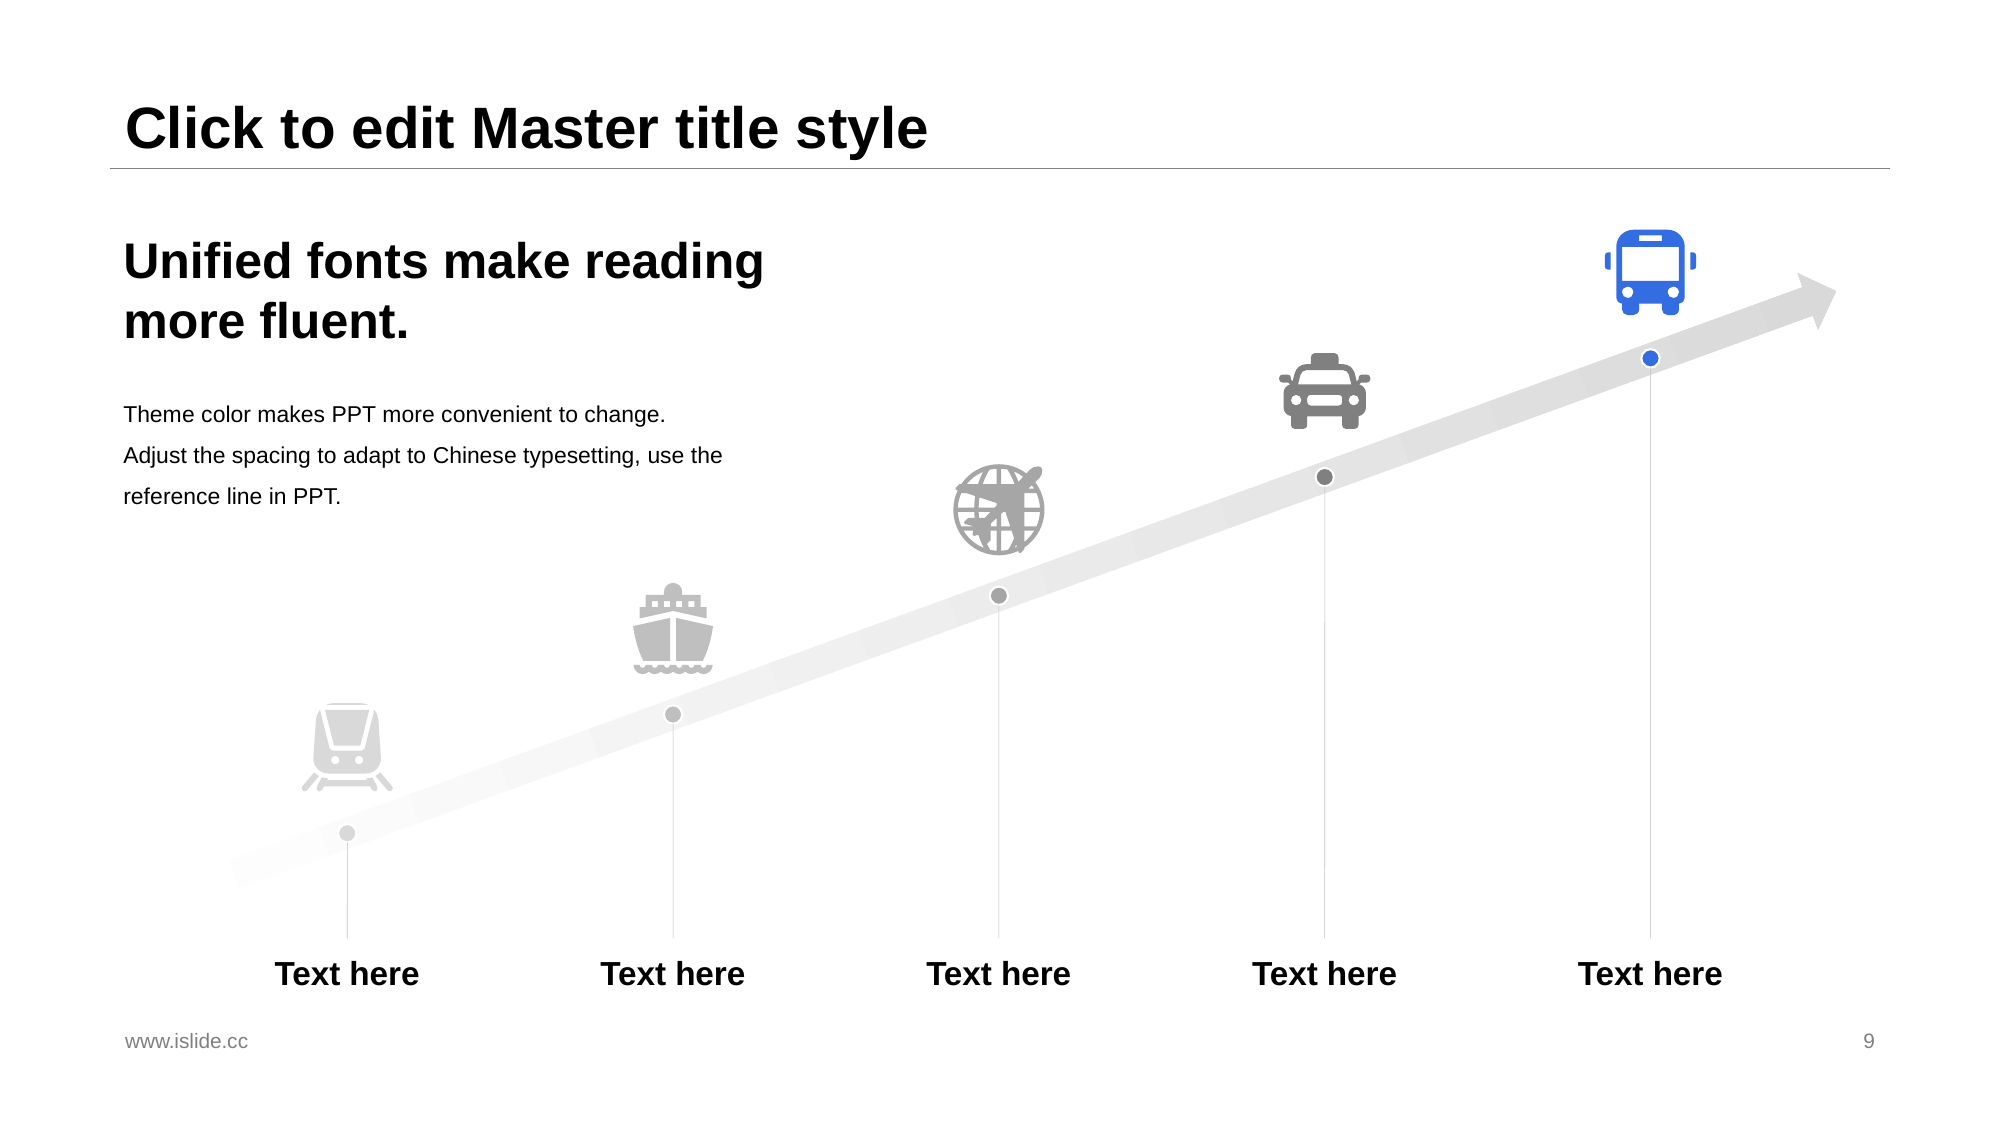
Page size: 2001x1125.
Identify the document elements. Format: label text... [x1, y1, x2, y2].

title Click to edit Master title style [109, 0, 1890, 169]
slide_number 9 [1412, 1023, 1890, 1058]
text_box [108, 198, 1890, 1007]
footer www.islide.cc [109, 1023, 790, 1058]
